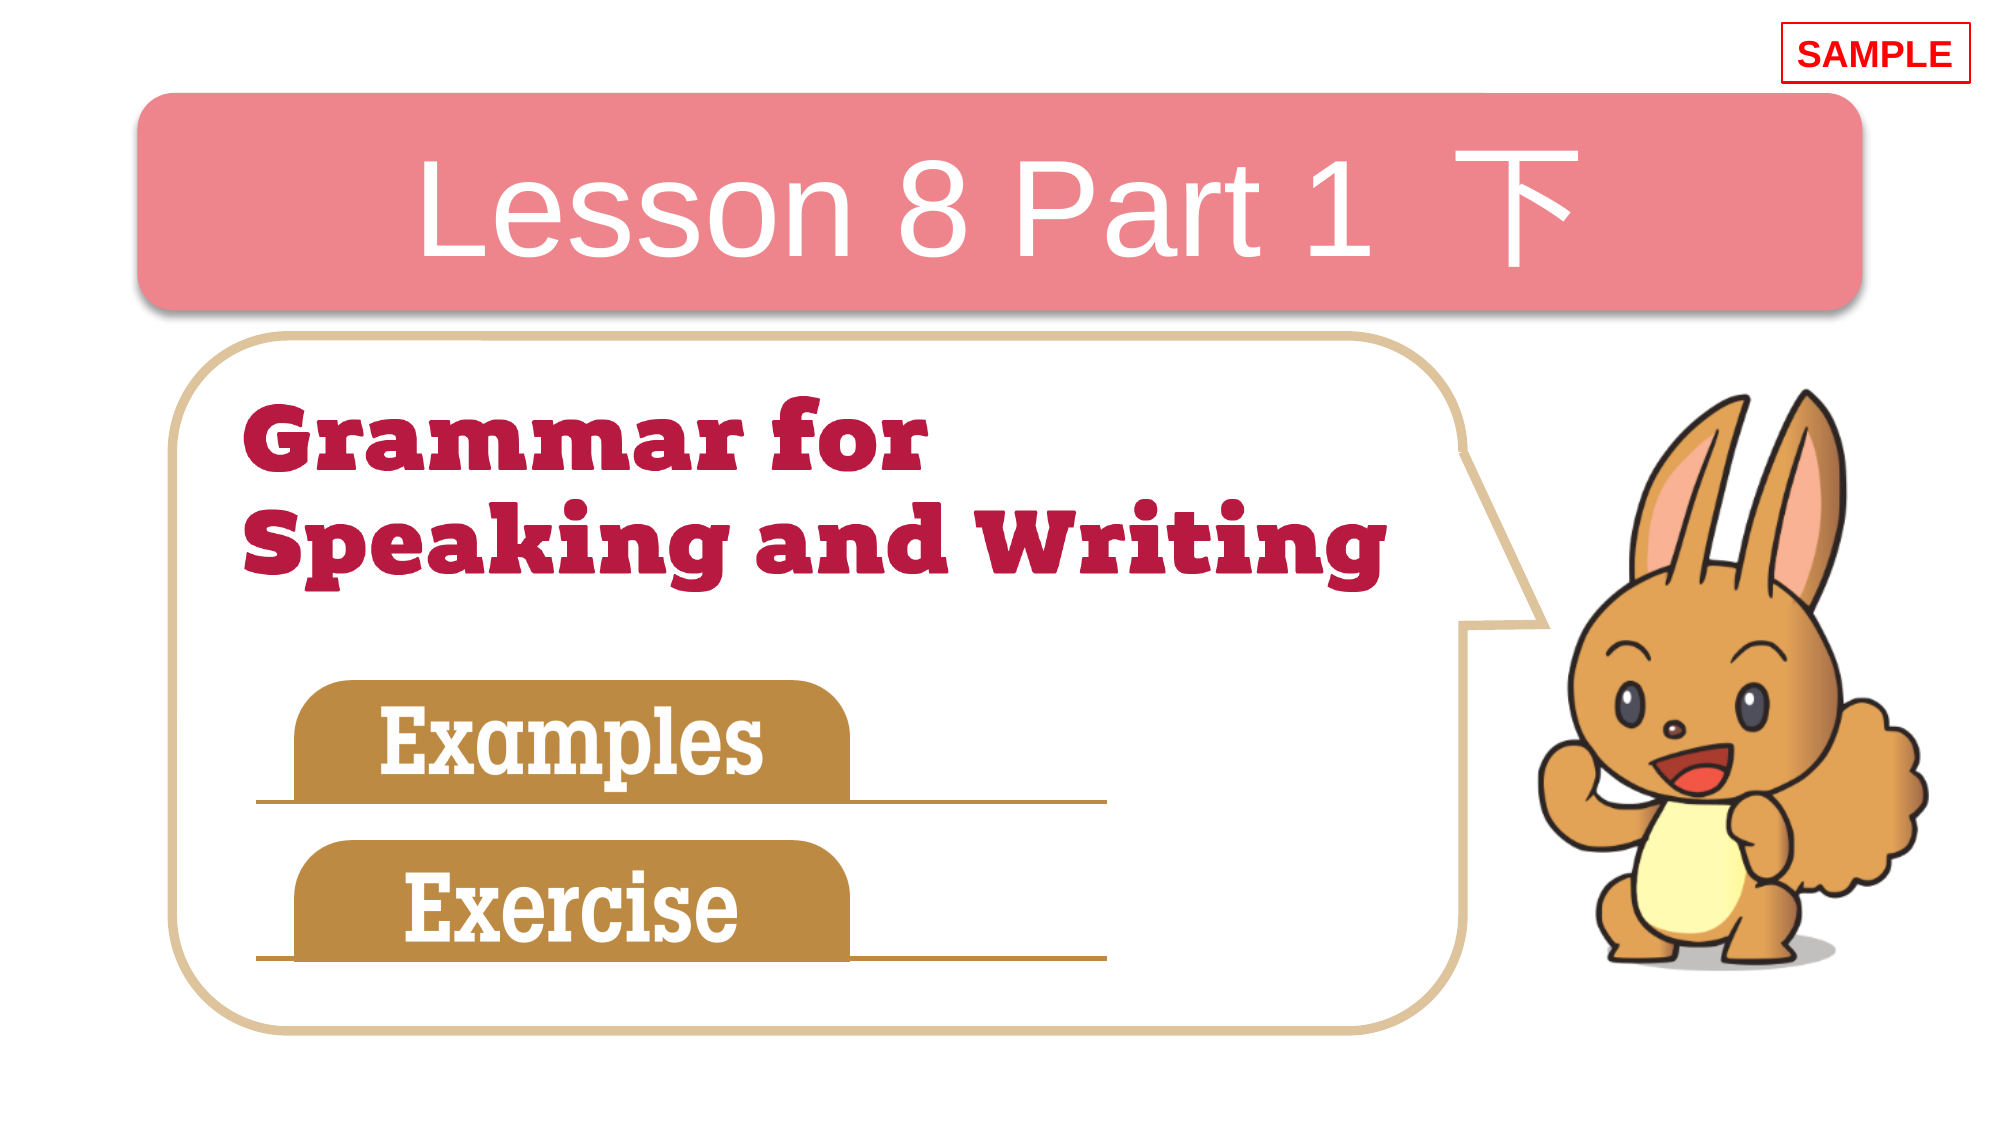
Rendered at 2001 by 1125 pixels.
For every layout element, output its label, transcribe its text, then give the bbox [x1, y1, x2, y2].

picture [235, 372, 1400, 603]
picture [1506, 372, 1948, 998]
text_box SAMPLE [1782, 22, 1971, 83]
picture [294, 840, 850, 956]
picture [294, 680, 850, 800]
